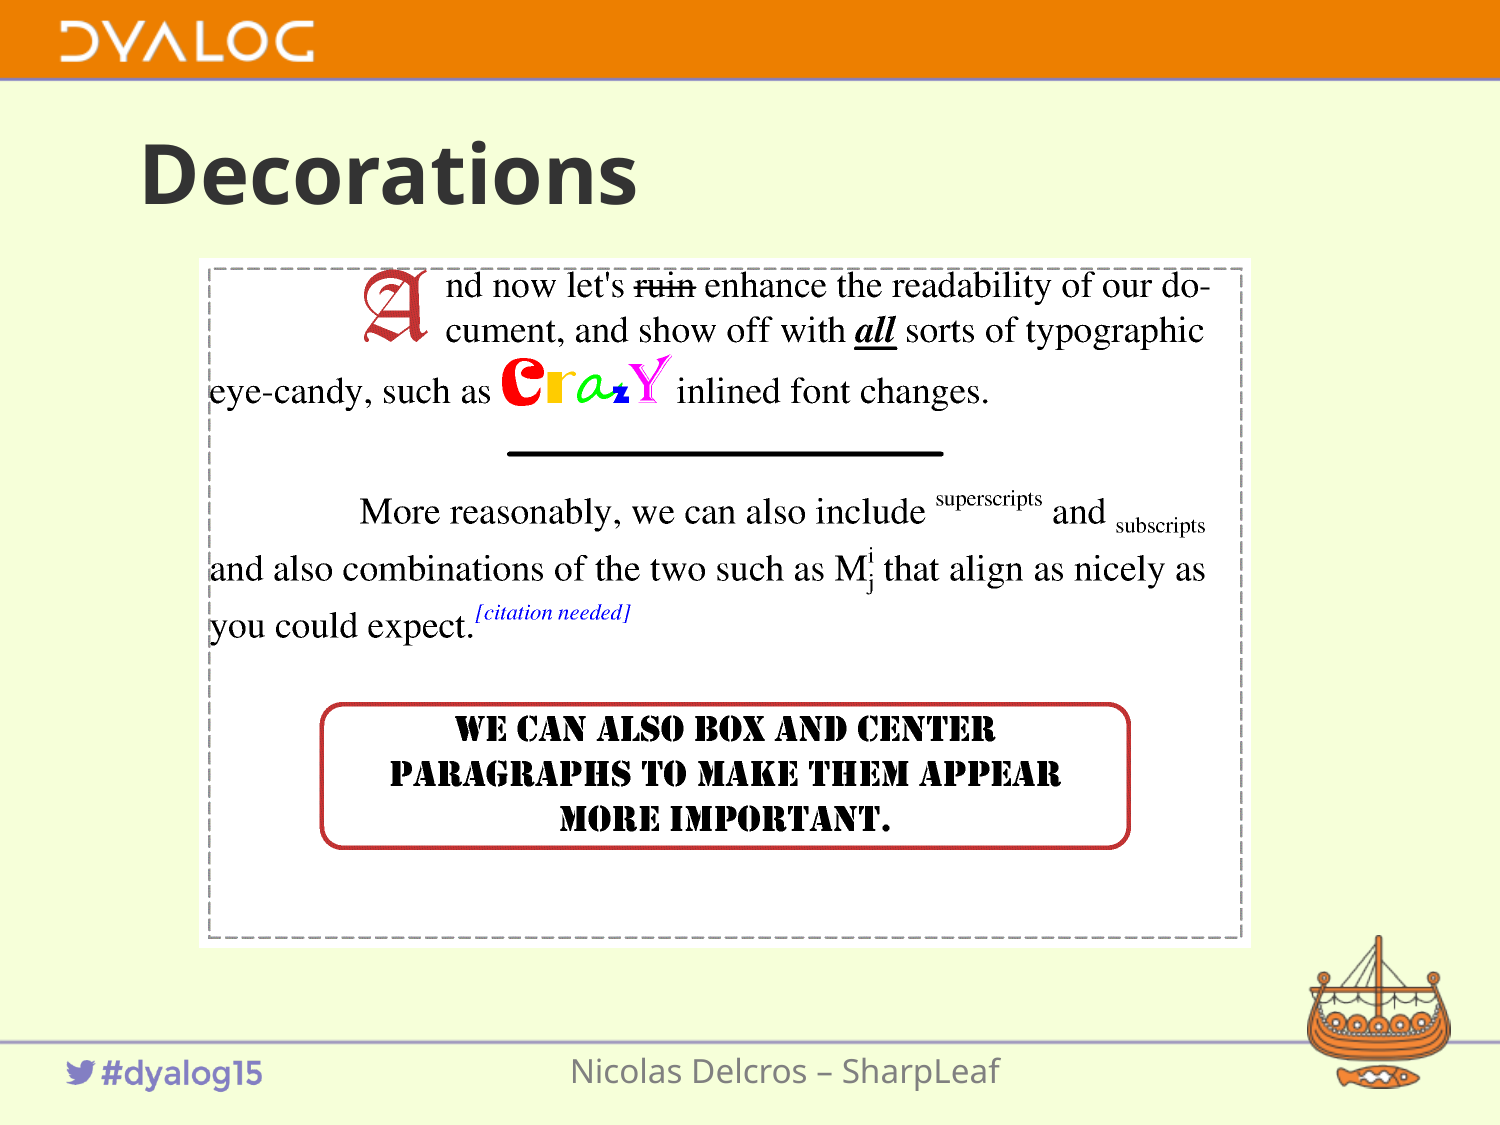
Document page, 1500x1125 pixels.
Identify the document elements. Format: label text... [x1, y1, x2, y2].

picture [0, 0, 1500, 1125]
text_box Decorations [123, 113, 1376, 254]
